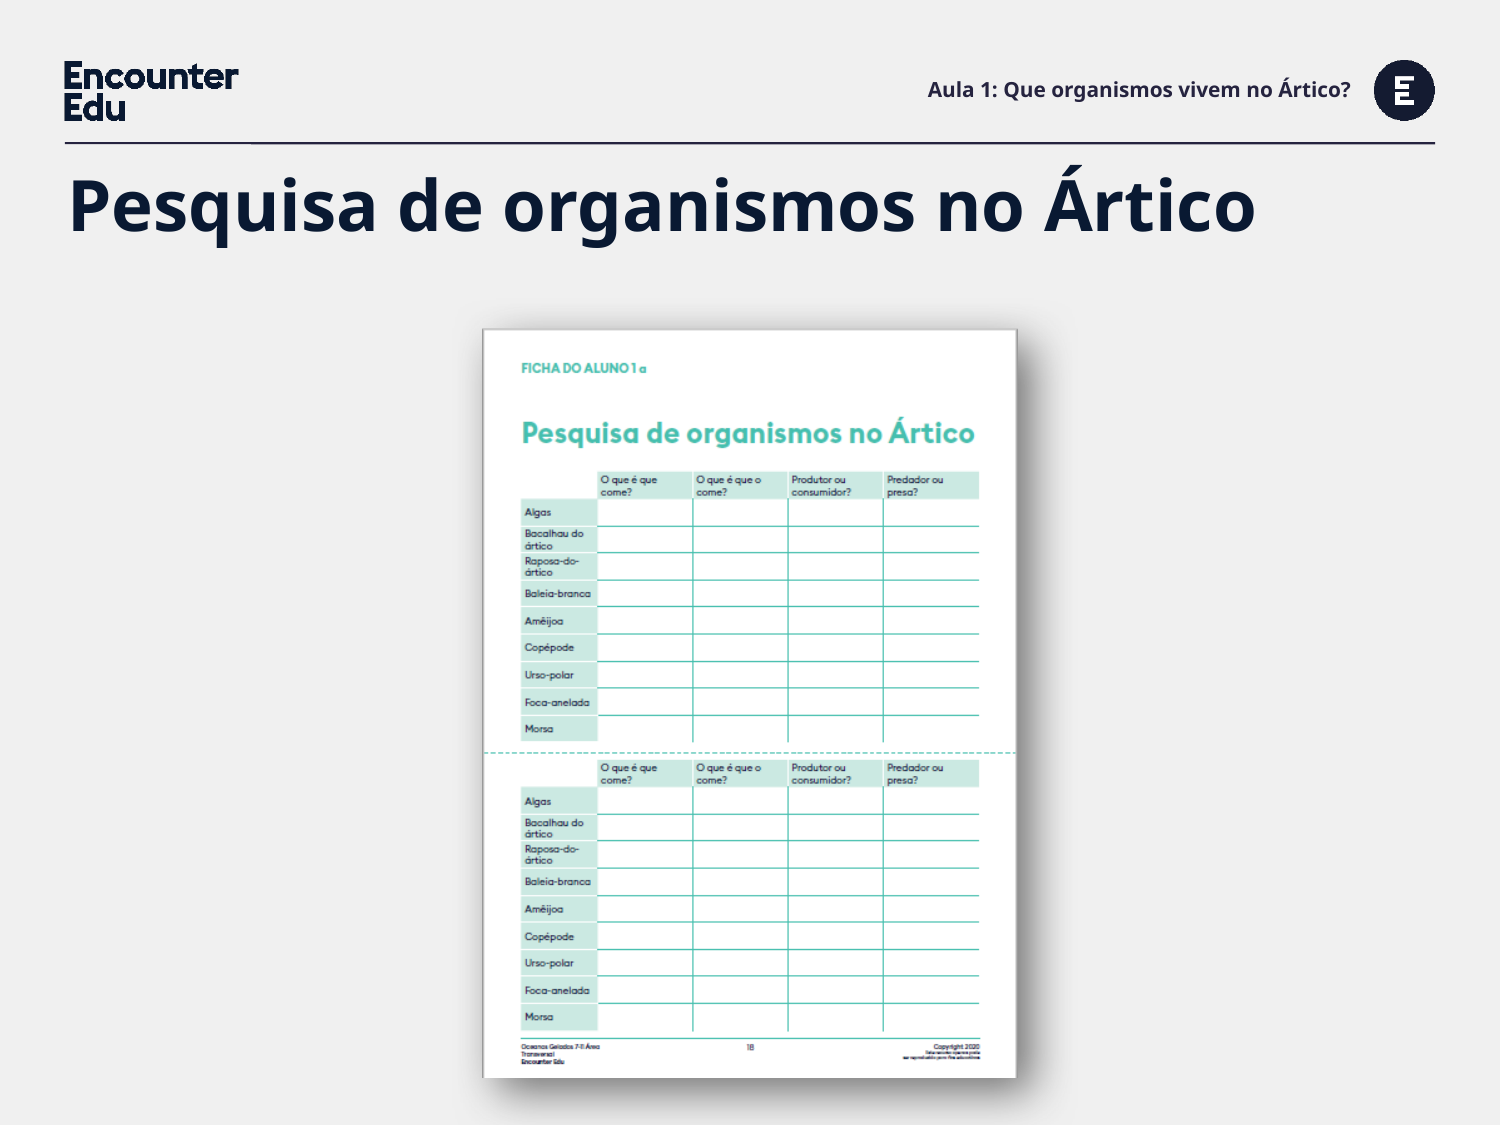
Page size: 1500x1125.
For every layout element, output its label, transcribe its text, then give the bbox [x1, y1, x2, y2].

picture [481, 327, 1018, 1078]
picture [60, 59, 243, 122]
list Pesquisa de organismos no Ártico [59, 162, 1391, 270]
picture [1372, 58, 1436, 122]
title Aula 1: Que organismos vivem no Ártico? [749, 67, 1359, 114]
